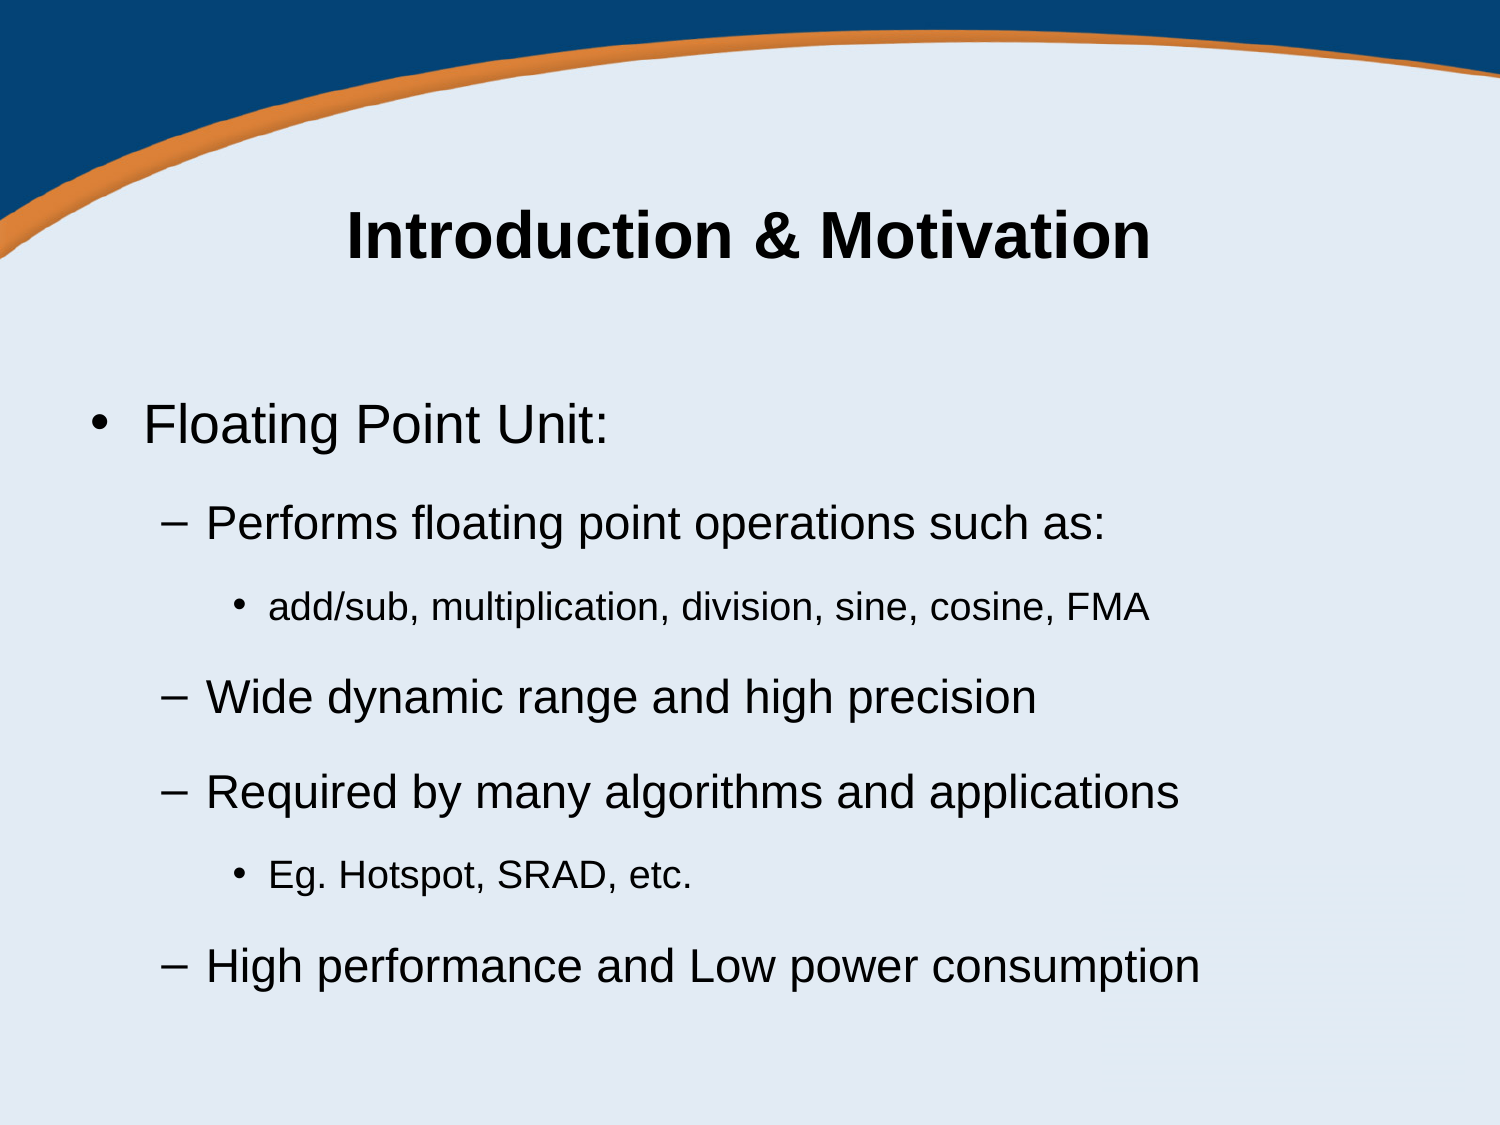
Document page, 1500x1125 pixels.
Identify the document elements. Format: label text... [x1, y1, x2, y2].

list Floating Point Unit: Performs floating point operations such as: add/sub, multiplication, division, sine, cosine, FMA Wide dynamic range and high precision Required by many algorithms and applications Eg. Hotspot, SRAD, etc. High performance and Low power consumption [75, 347, 1425, 1005]
title Introduction & Motivation [75, 137, 1425, 326]
picture [0, 0, 1500, 1125]
